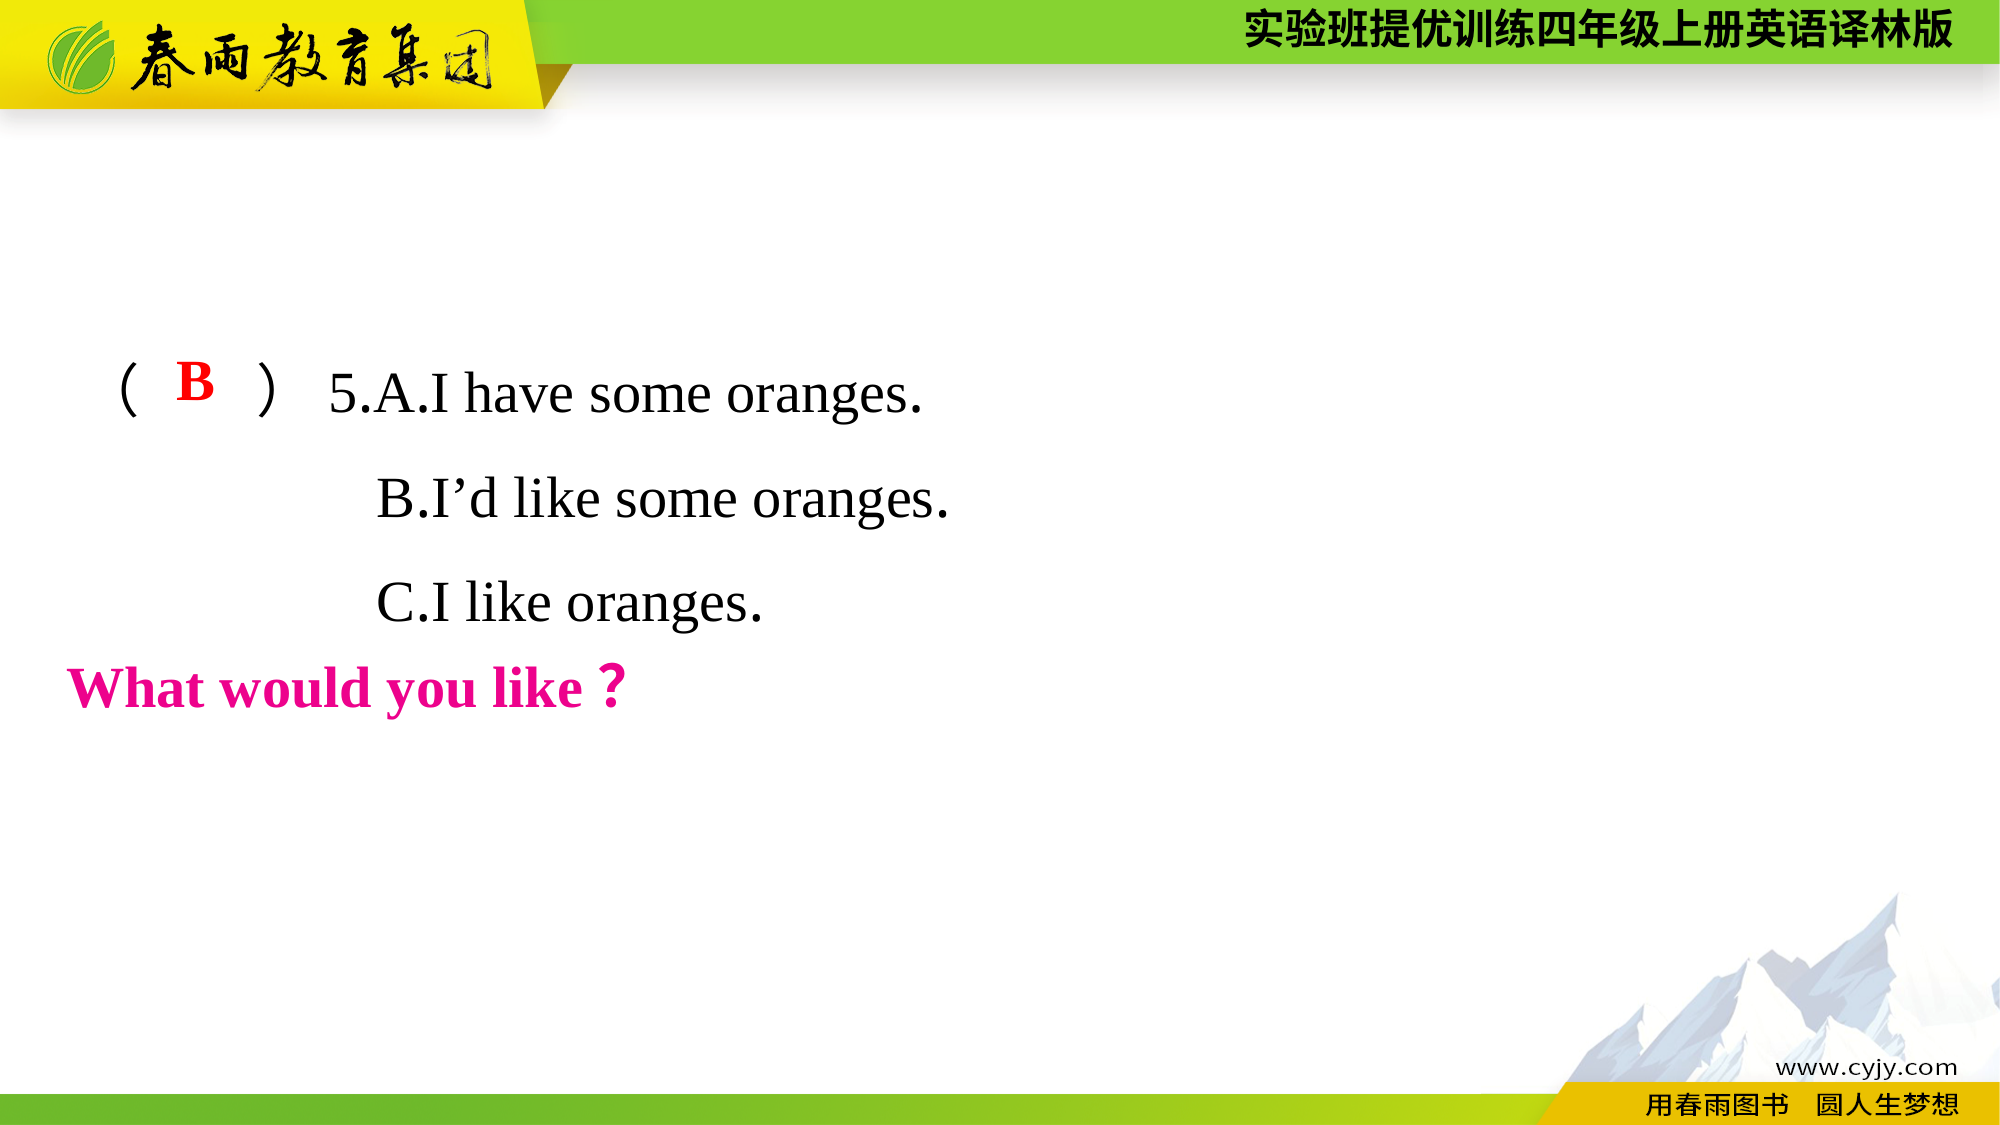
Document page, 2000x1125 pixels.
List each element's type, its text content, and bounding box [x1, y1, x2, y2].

list （ ）5.A.I have some oranges. B.I’d like some oranges. C.I like oranges. [66, 311, 1951, 645]
text_box B [161, 334, 231, 420]
text_box What would you like？ [51, 642, 671, 727]
picture [0, 0, 2000, 1125]
